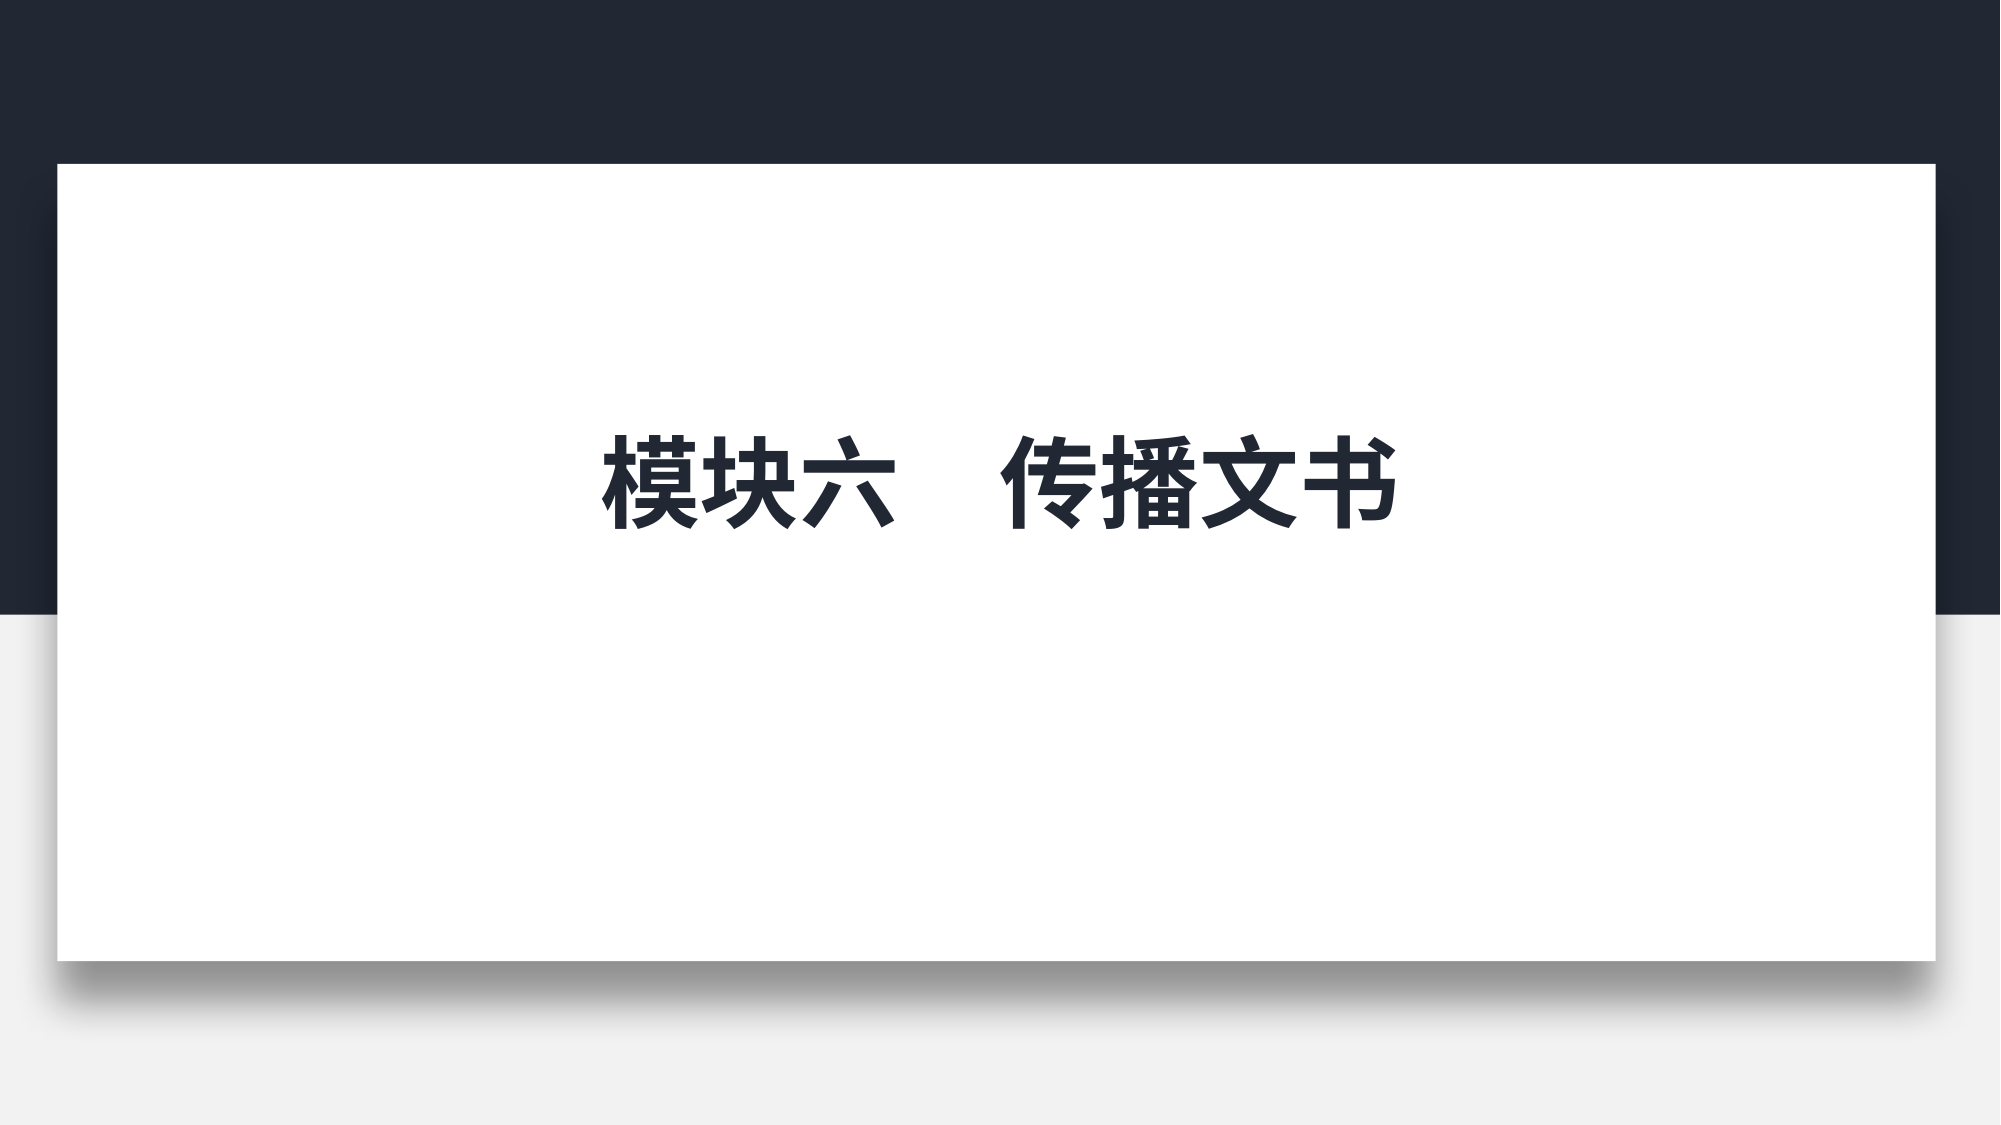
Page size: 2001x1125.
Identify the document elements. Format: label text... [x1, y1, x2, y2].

text_box [56, 163, 1937, 962]
text_box 模块六 传播文书 [585, 412, 1415, 548]
text_box [0, 0, 2000, 616]
